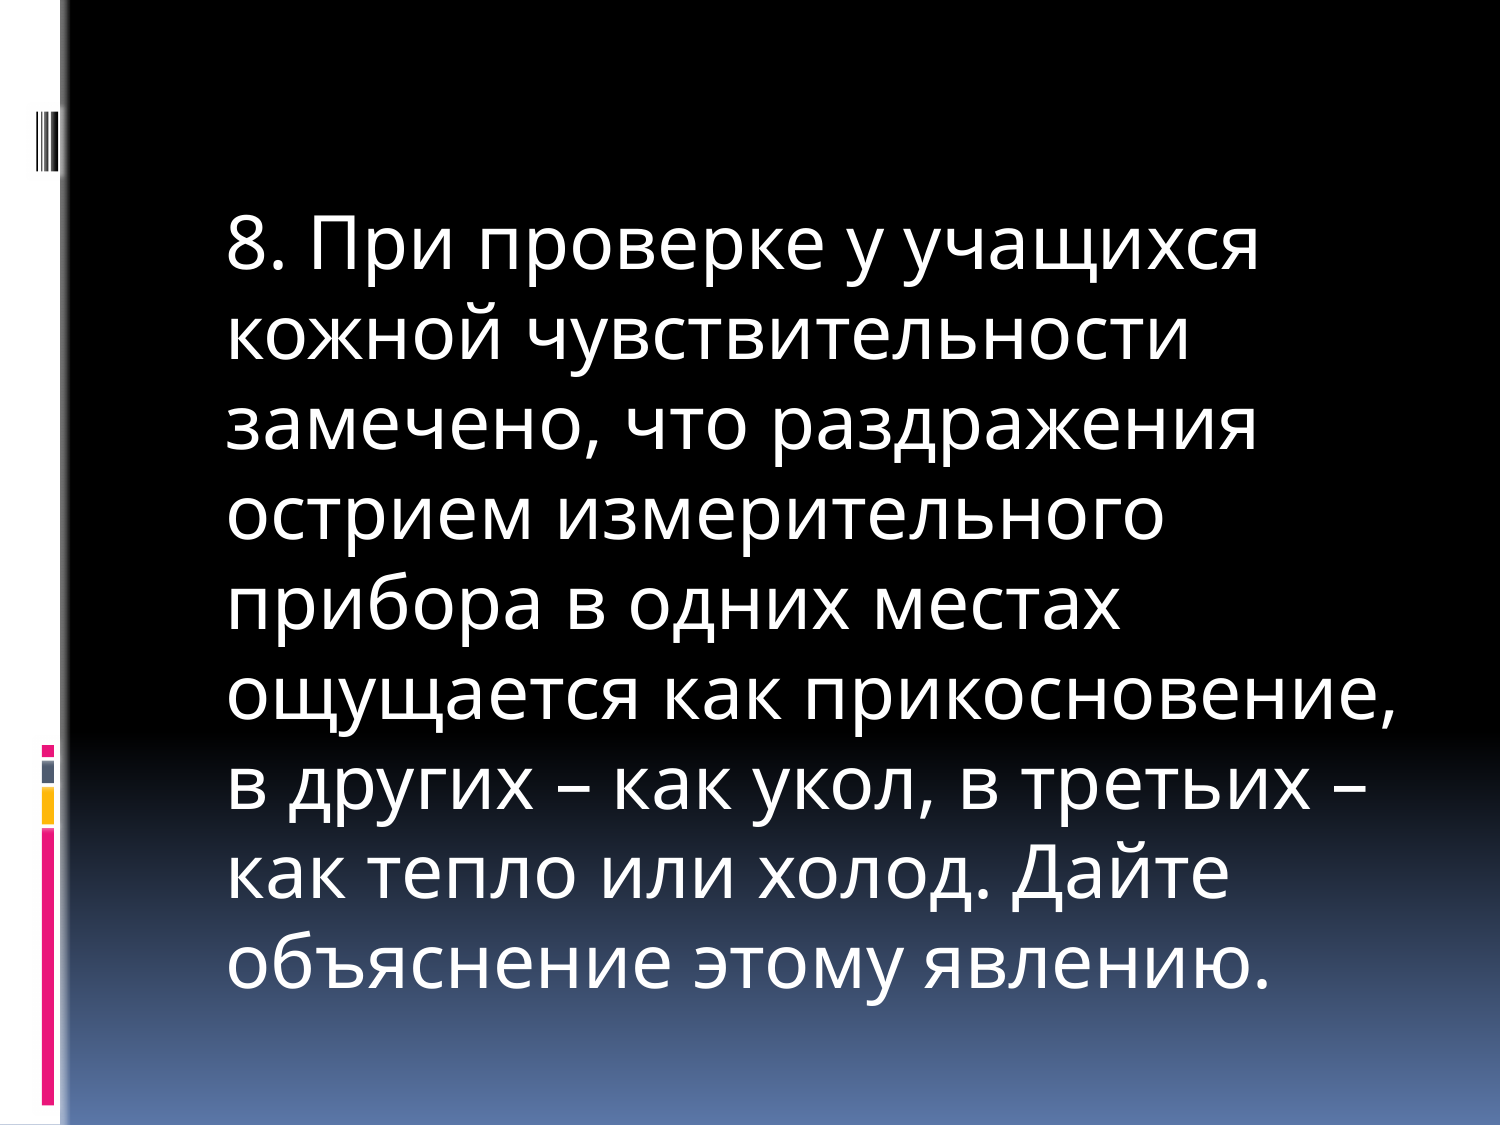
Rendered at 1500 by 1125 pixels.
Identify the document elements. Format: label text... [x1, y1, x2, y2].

list 8. При проверке у учащихся кожной чувствительности замечено, что раздражения острием измерительного прибора в одних местах ощущается как прикосновение, в других – как укол, в третьих – как тепло или холод. Дайте объяснение этому явлению. [150, 187, 1425, 1043]
